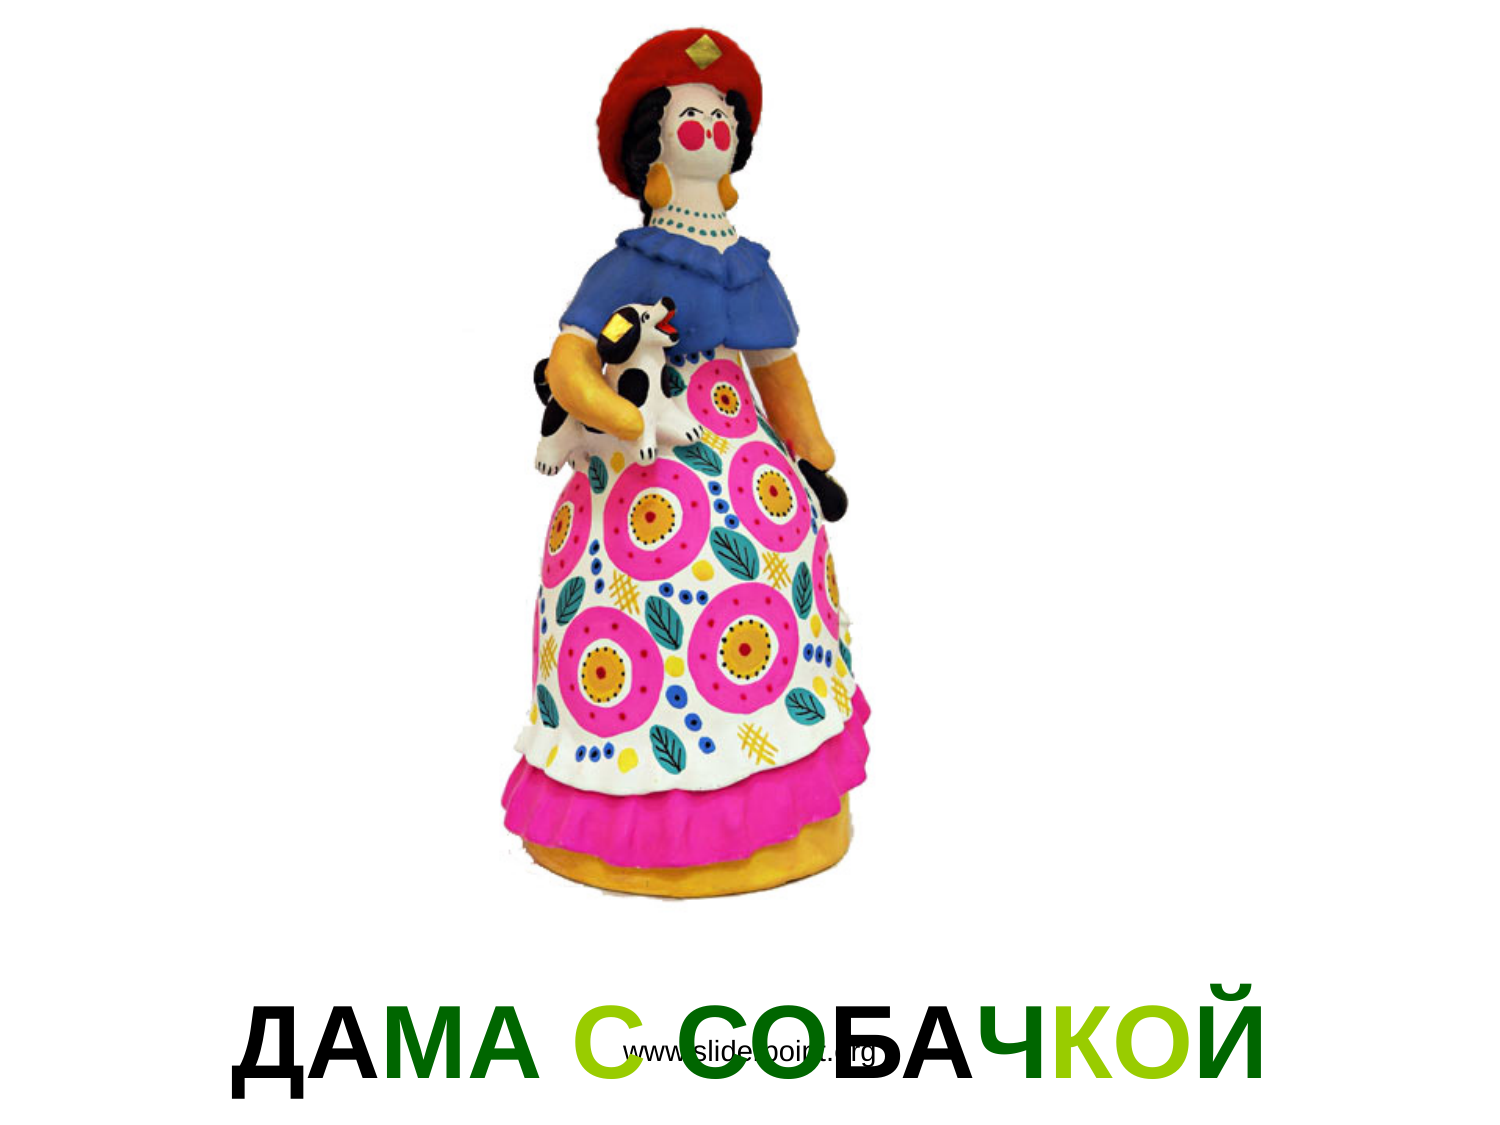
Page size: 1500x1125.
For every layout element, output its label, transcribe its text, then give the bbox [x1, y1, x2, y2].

picture [462, 12, 913, 951]
text_box ДАМА С СОБАЧКОЙ [0, 948, 1500, 1124]
footer www.sliderpoint.org [512, 1024, 988, 1103]
